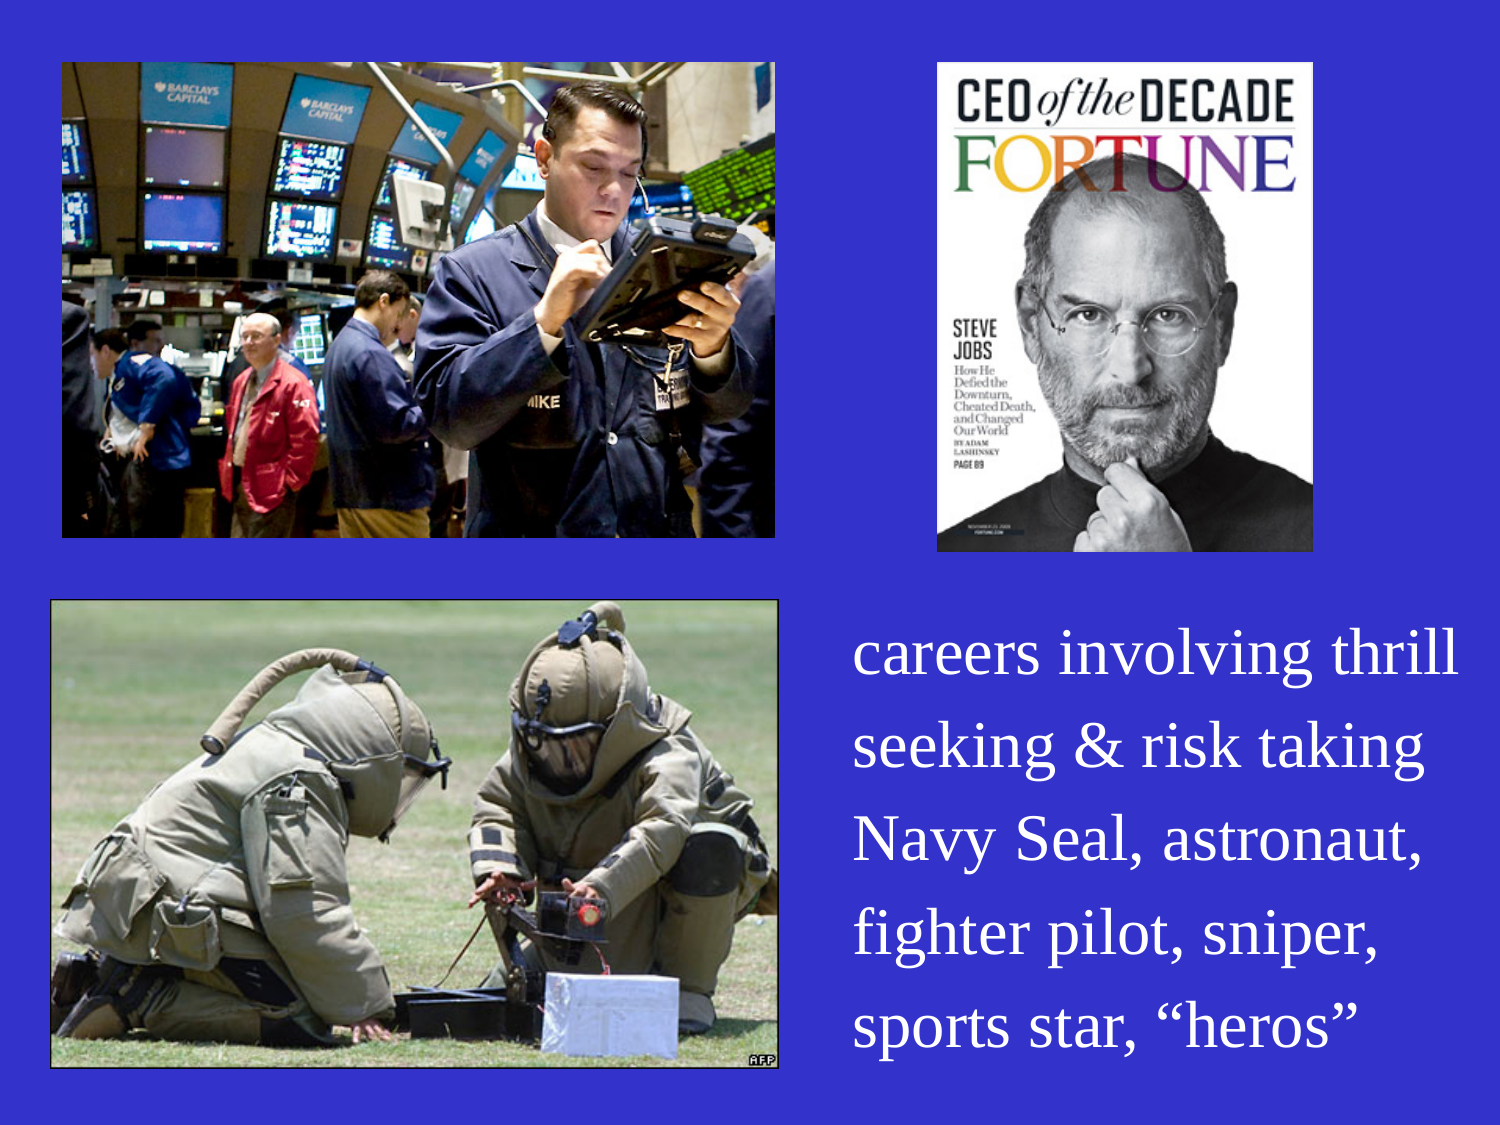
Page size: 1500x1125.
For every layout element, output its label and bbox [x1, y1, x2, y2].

text_box [0, 0, 1500, 1125]
picture [49, 599, 779, 1069]
picture [937, 62, 1313, 552]
picture [62, 62, 775, 538]
